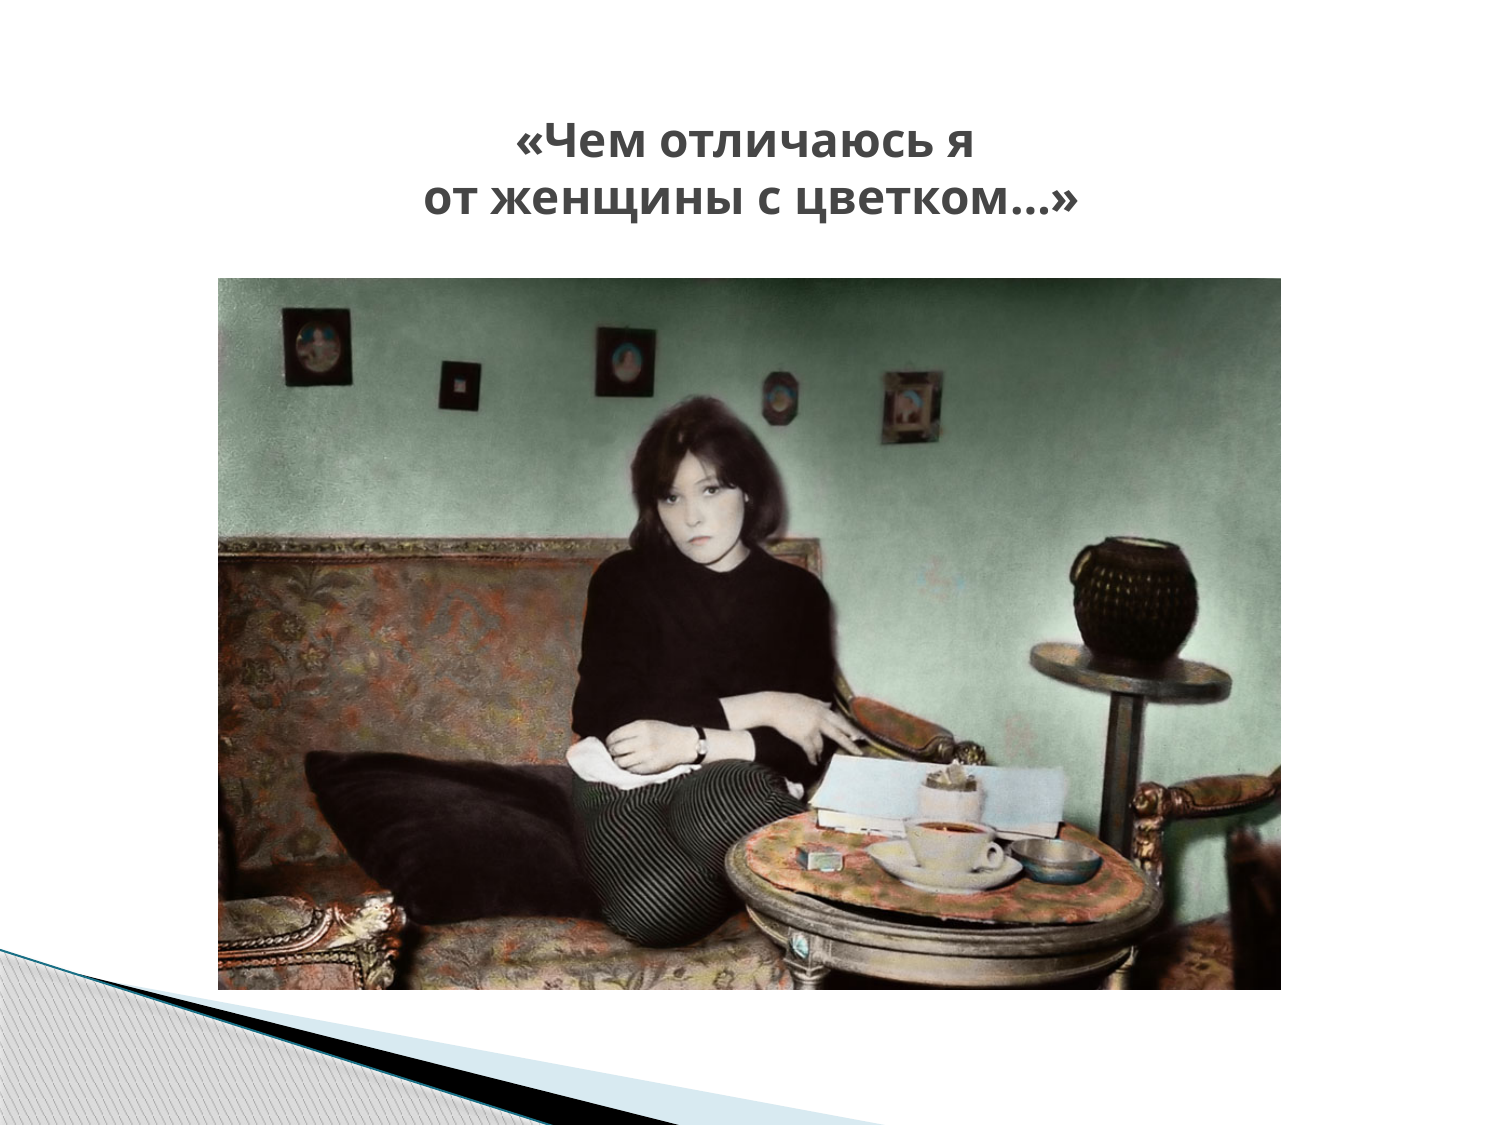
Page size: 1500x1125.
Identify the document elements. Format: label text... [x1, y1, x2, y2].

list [218, 278, 1282, 991]
title «Чем отличаюсь я от женщины с цветком…» [76, 101, 1427, 290]
